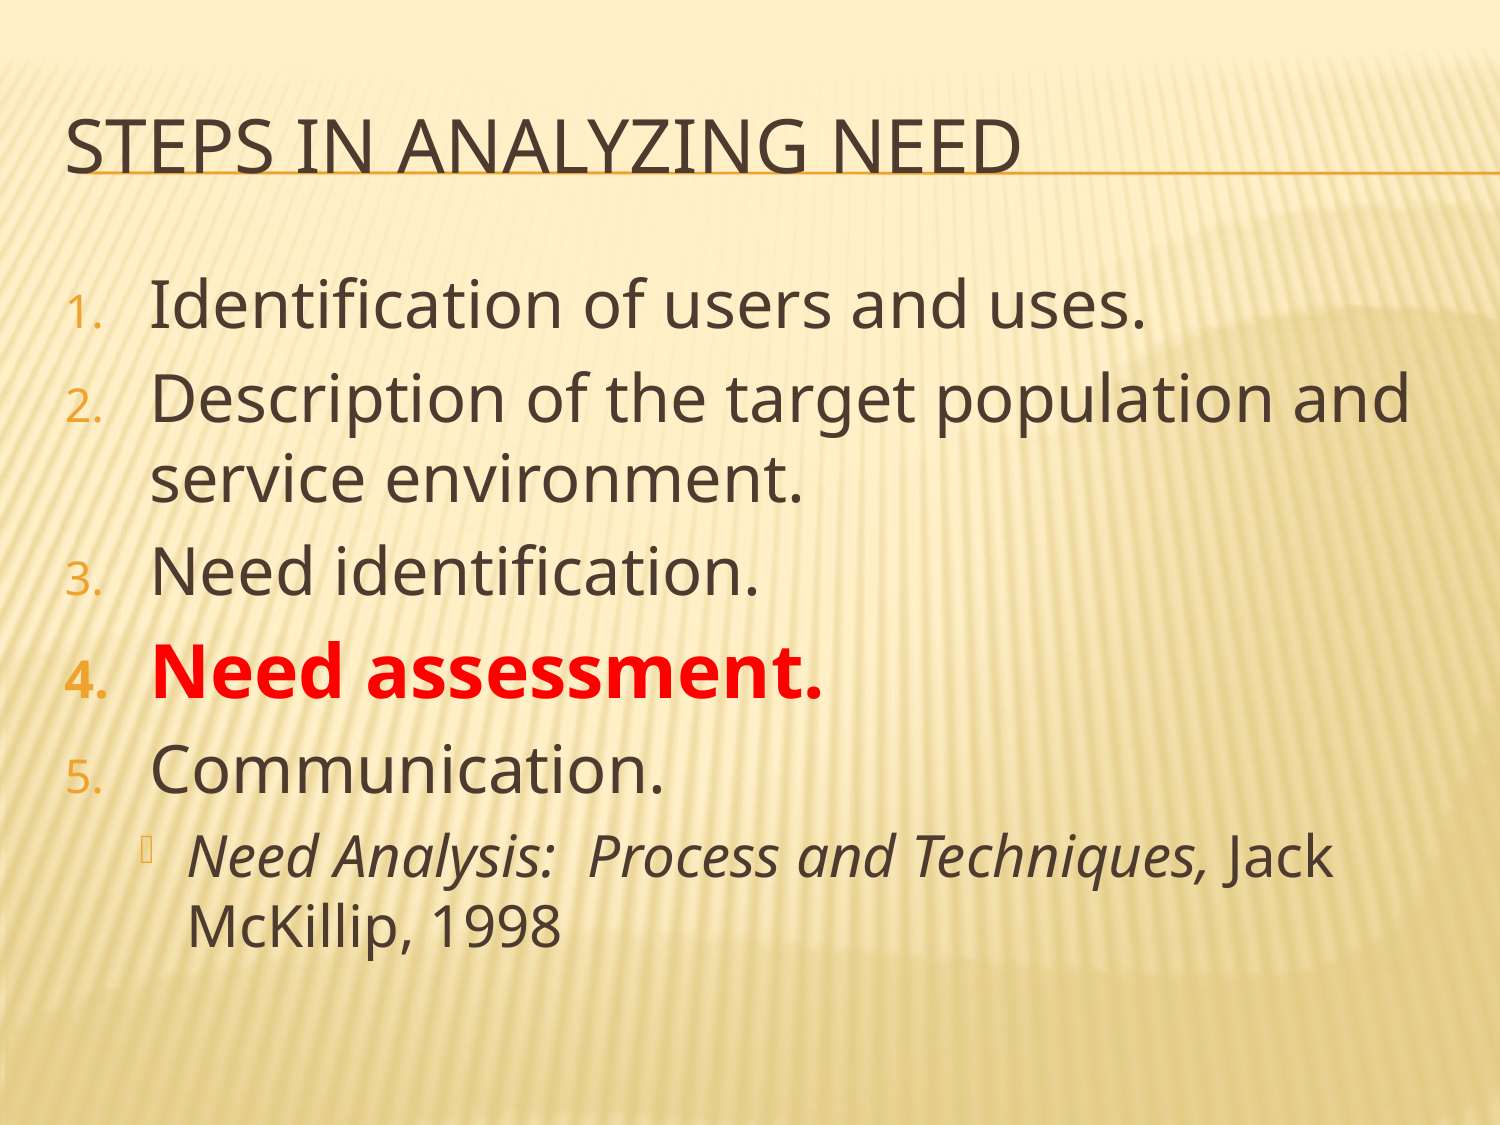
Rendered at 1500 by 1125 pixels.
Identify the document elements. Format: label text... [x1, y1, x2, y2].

list Identification of users and uses. Description of the target population and service environment. Need identification. Need assessment. Communication. Need Analysis: Process and Techniques, Jack McKillip, 1998 [50, 254, 1475, 998]
title Steps in Analyzing Need [50, 75, 1475, 213]
